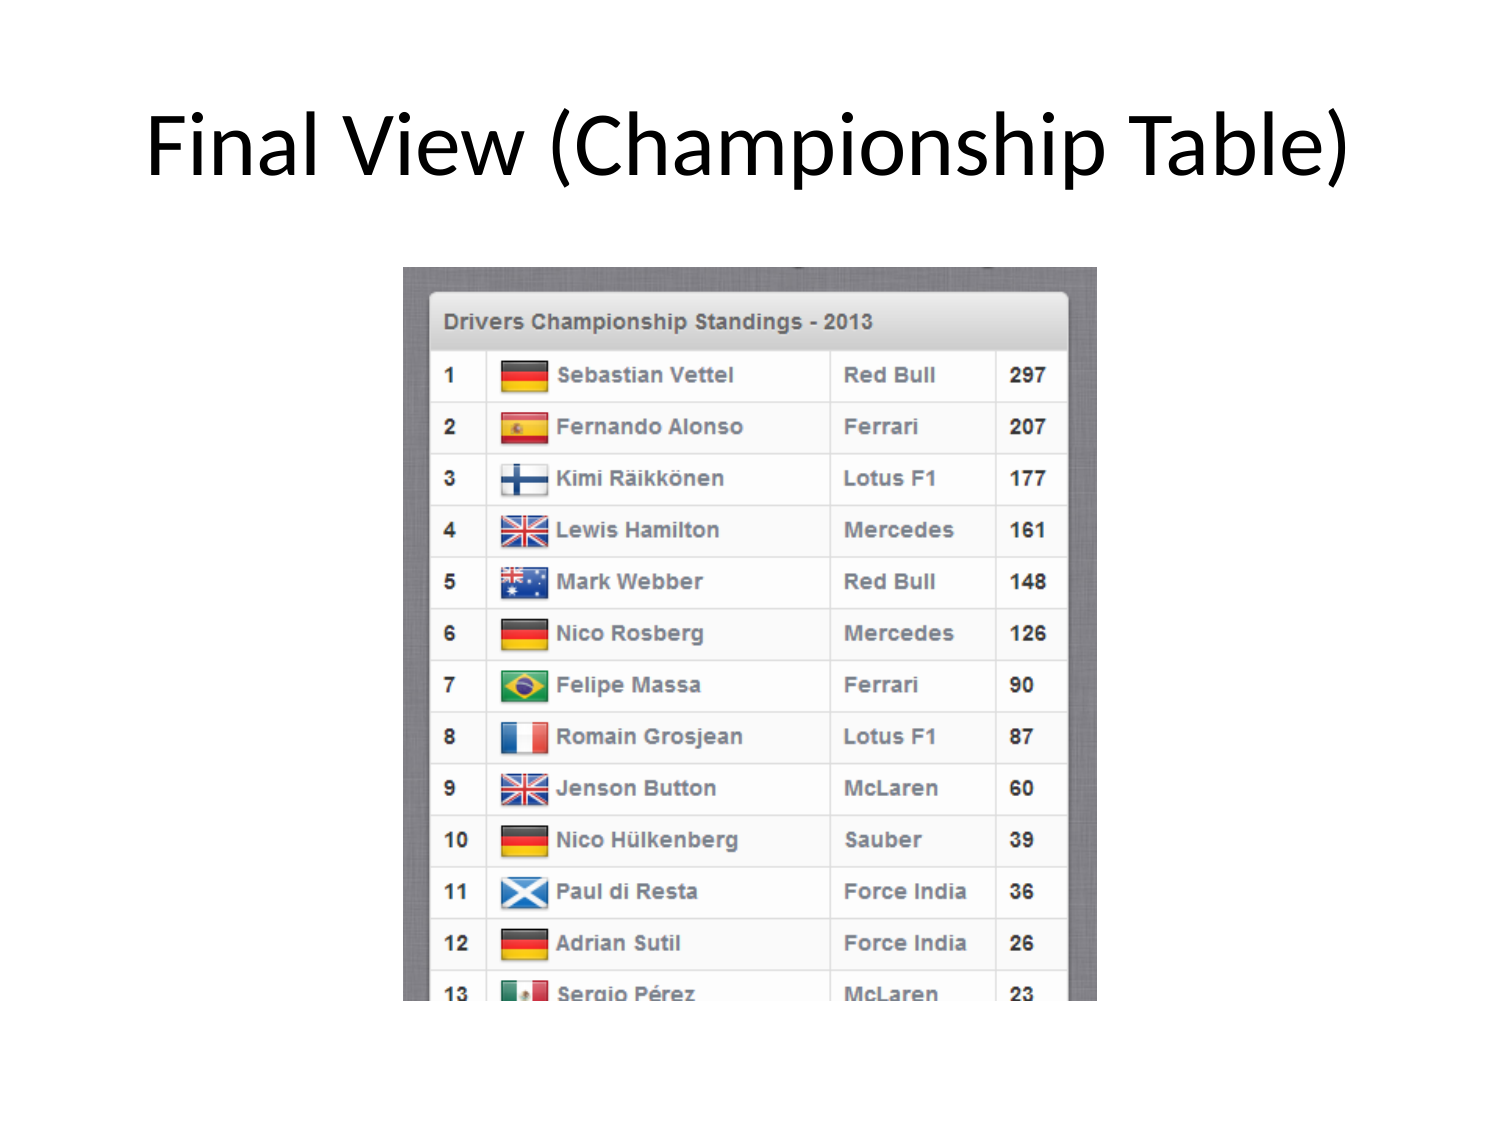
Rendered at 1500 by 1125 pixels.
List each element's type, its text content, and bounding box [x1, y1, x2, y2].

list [402, 267, 1098, 1001]
title Final View (Championship Table) [75, 45, 1425, 233]
